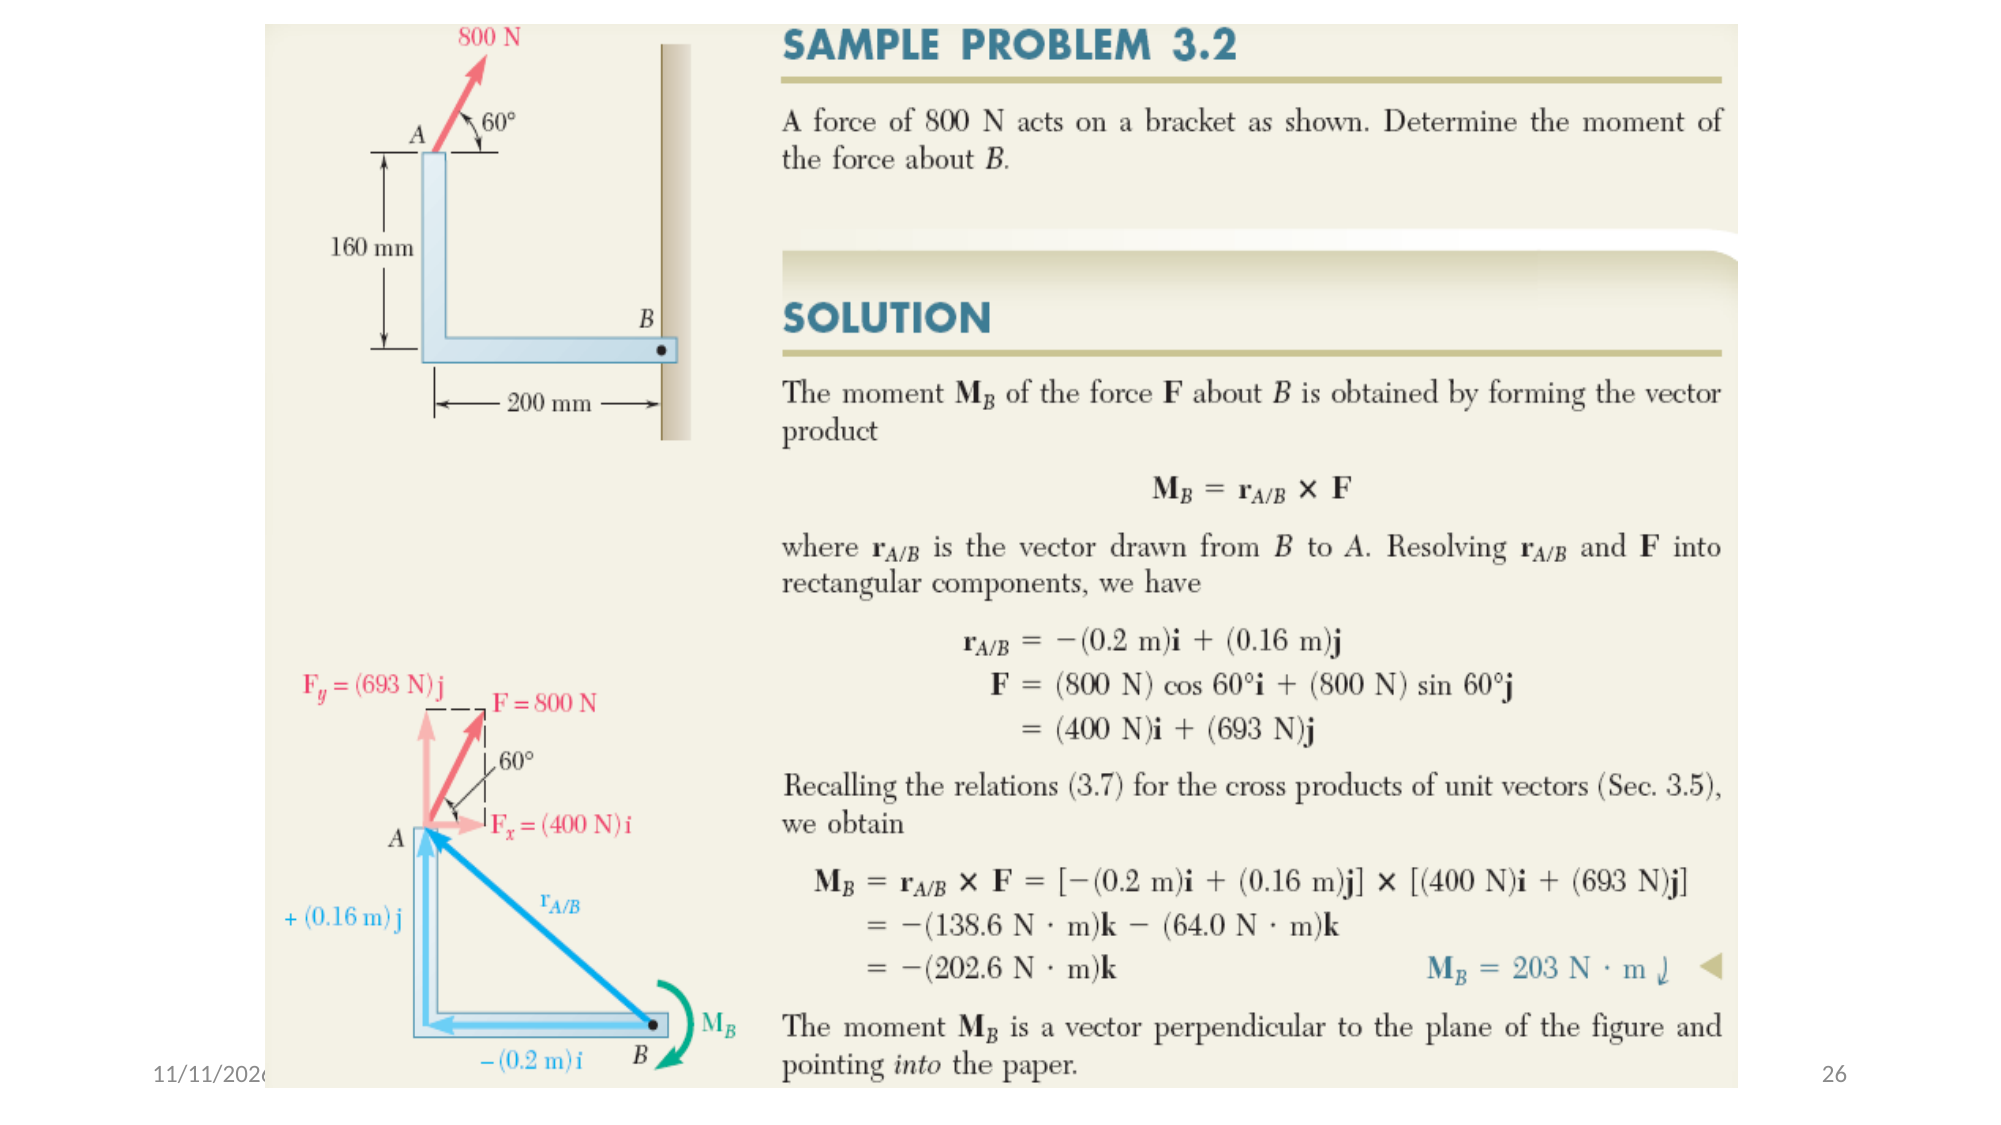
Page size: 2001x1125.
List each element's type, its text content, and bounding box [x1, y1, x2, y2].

slide_number 26 [1412, 1042, 1863, 1103]
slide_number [137, 1042, 588, 1103]
picture [265, 24, 1738, 1088]
